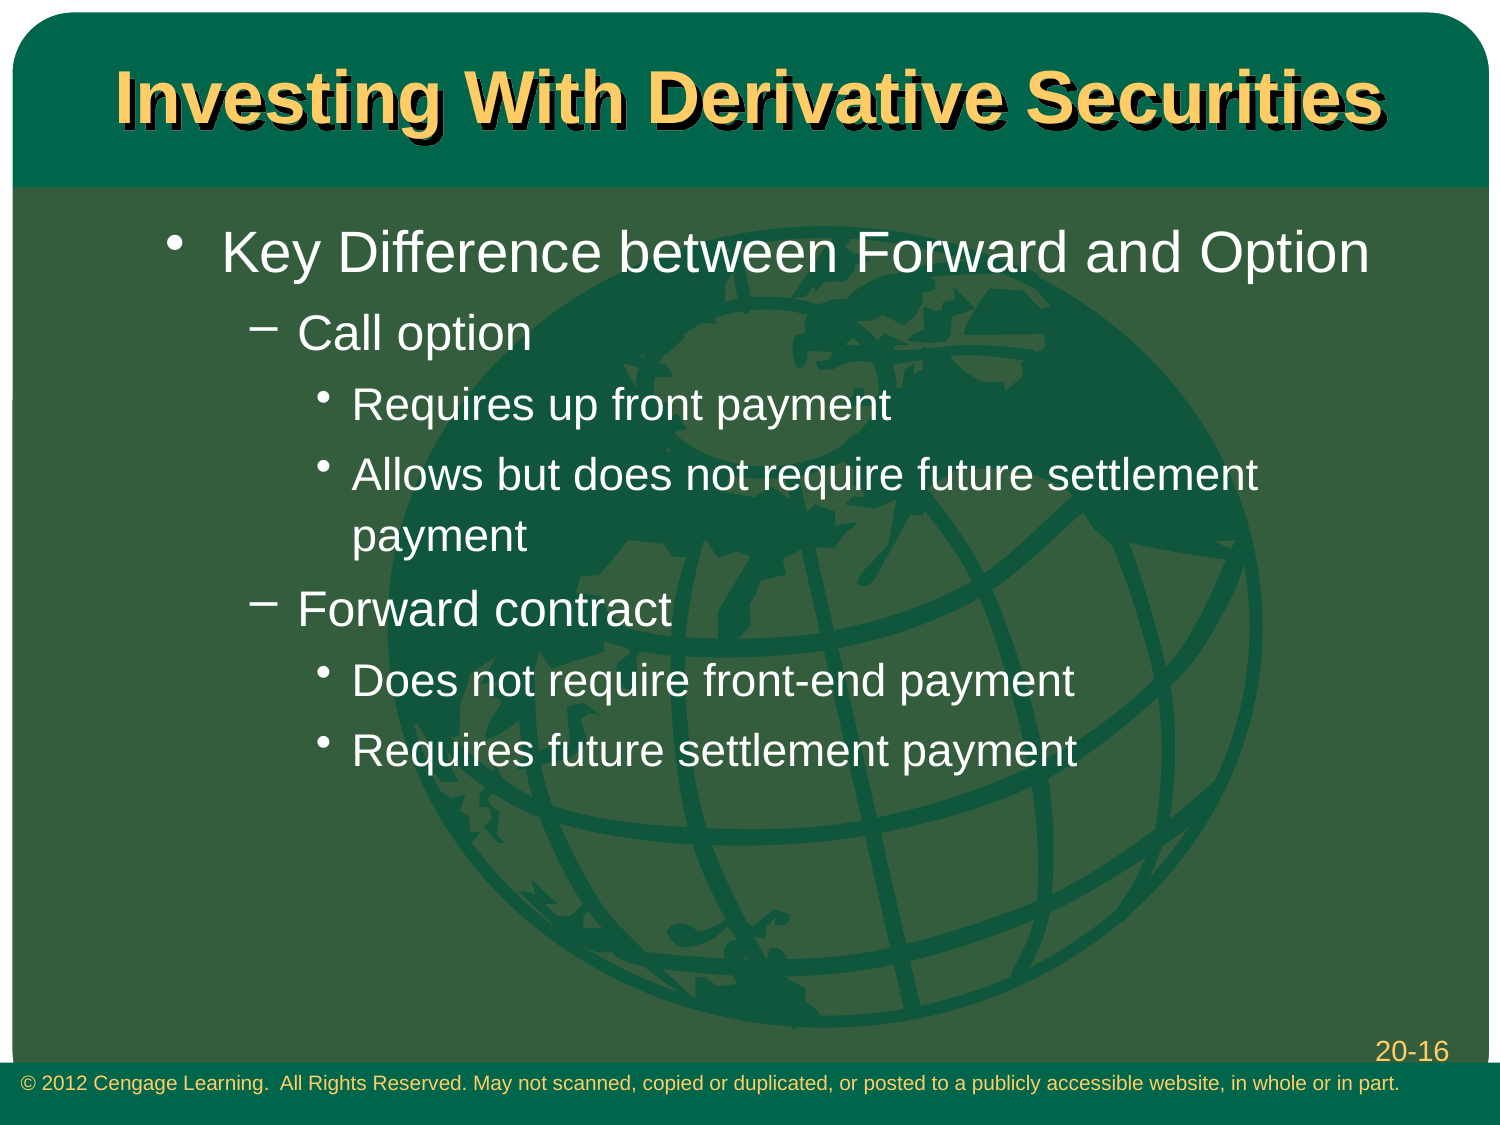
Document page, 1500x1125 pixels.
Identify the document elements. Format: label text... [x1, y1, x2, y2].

list Key Difference between Forward and Option Call option Requires up front payment Allows but does not require future settlement payment Forward contract Does not require front-end payment Requires future settlement payment [150, 200, 1438, 1000]
footer © 2012 Cengage Learning. All Rights Reserved. May not scanned, copied or duplicated, or posted to a publicly accessible website, in whole or in part. [0, 1062, 1500, 1125]
slide_number 20-16 [1325, 1025, 1500, 1062]
title Investing With Derivative Securities [0, 0, 1500, 188]
